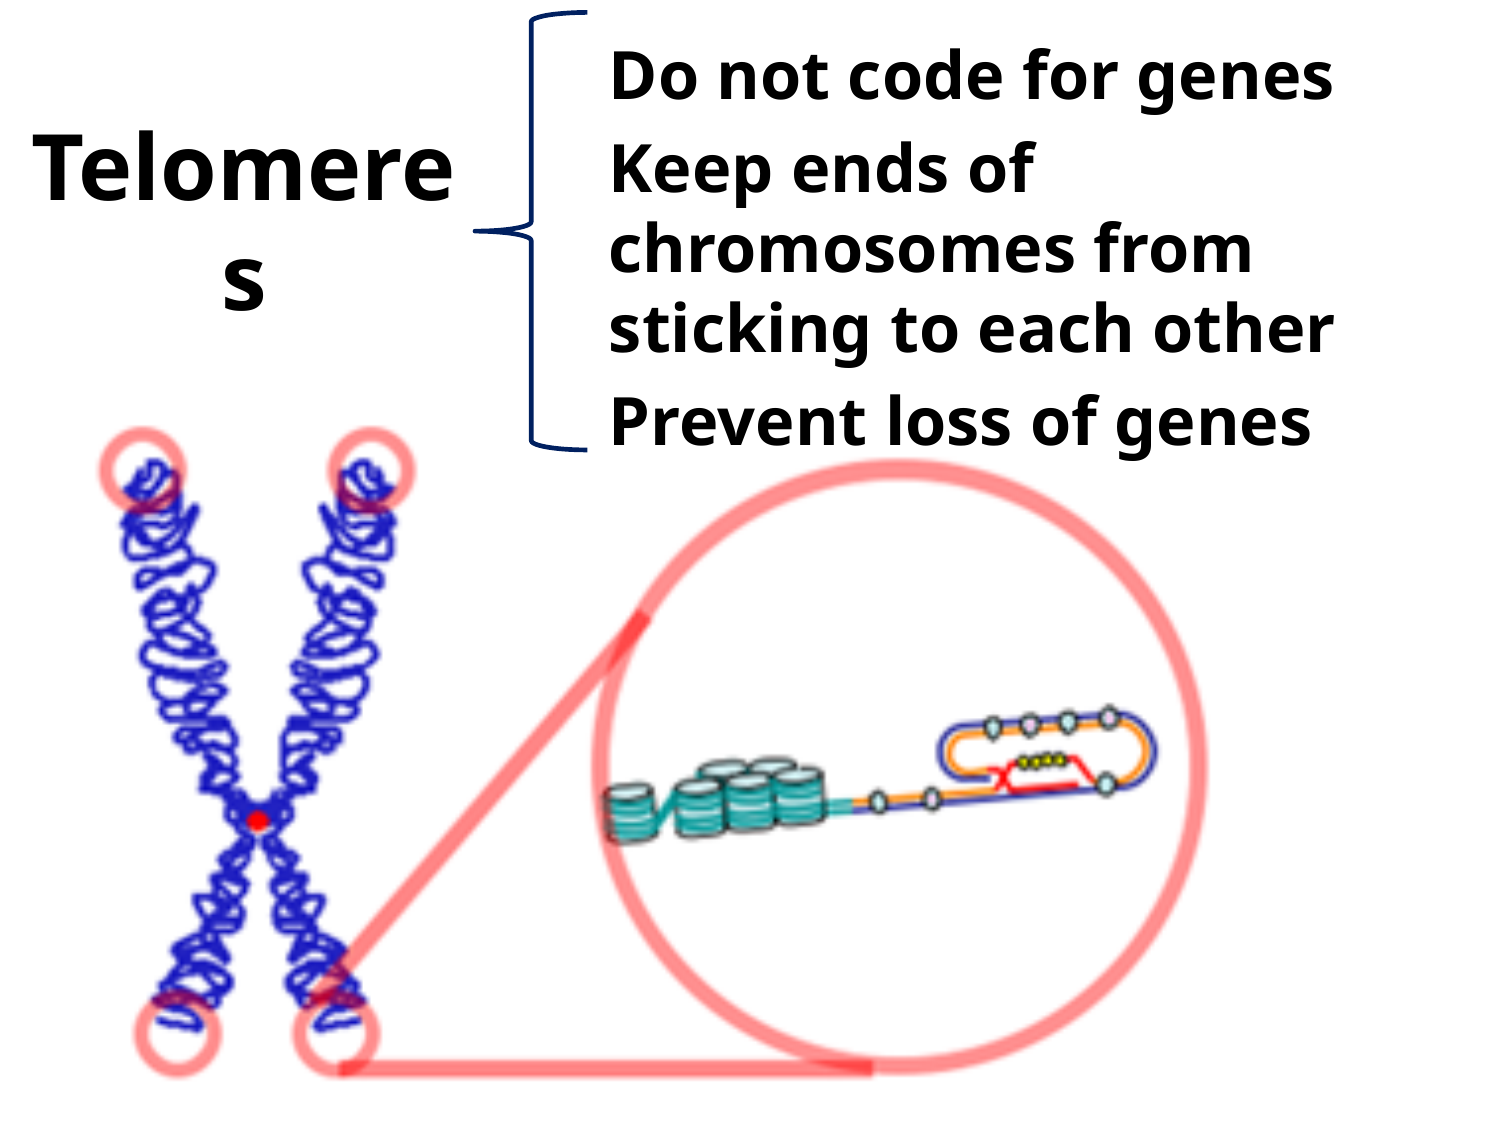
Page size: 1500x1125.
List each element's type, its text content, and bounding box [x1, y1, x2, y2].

list Do not code for genes Keep ends of chromosomes from sticking to each other Prevent loss of genes [588, 24, 1500, 476]
title Telomeres [0, 112, 488, 326]
picture [62, 412, 1251, 1125]
text_box [474, 11, 588, 410]
